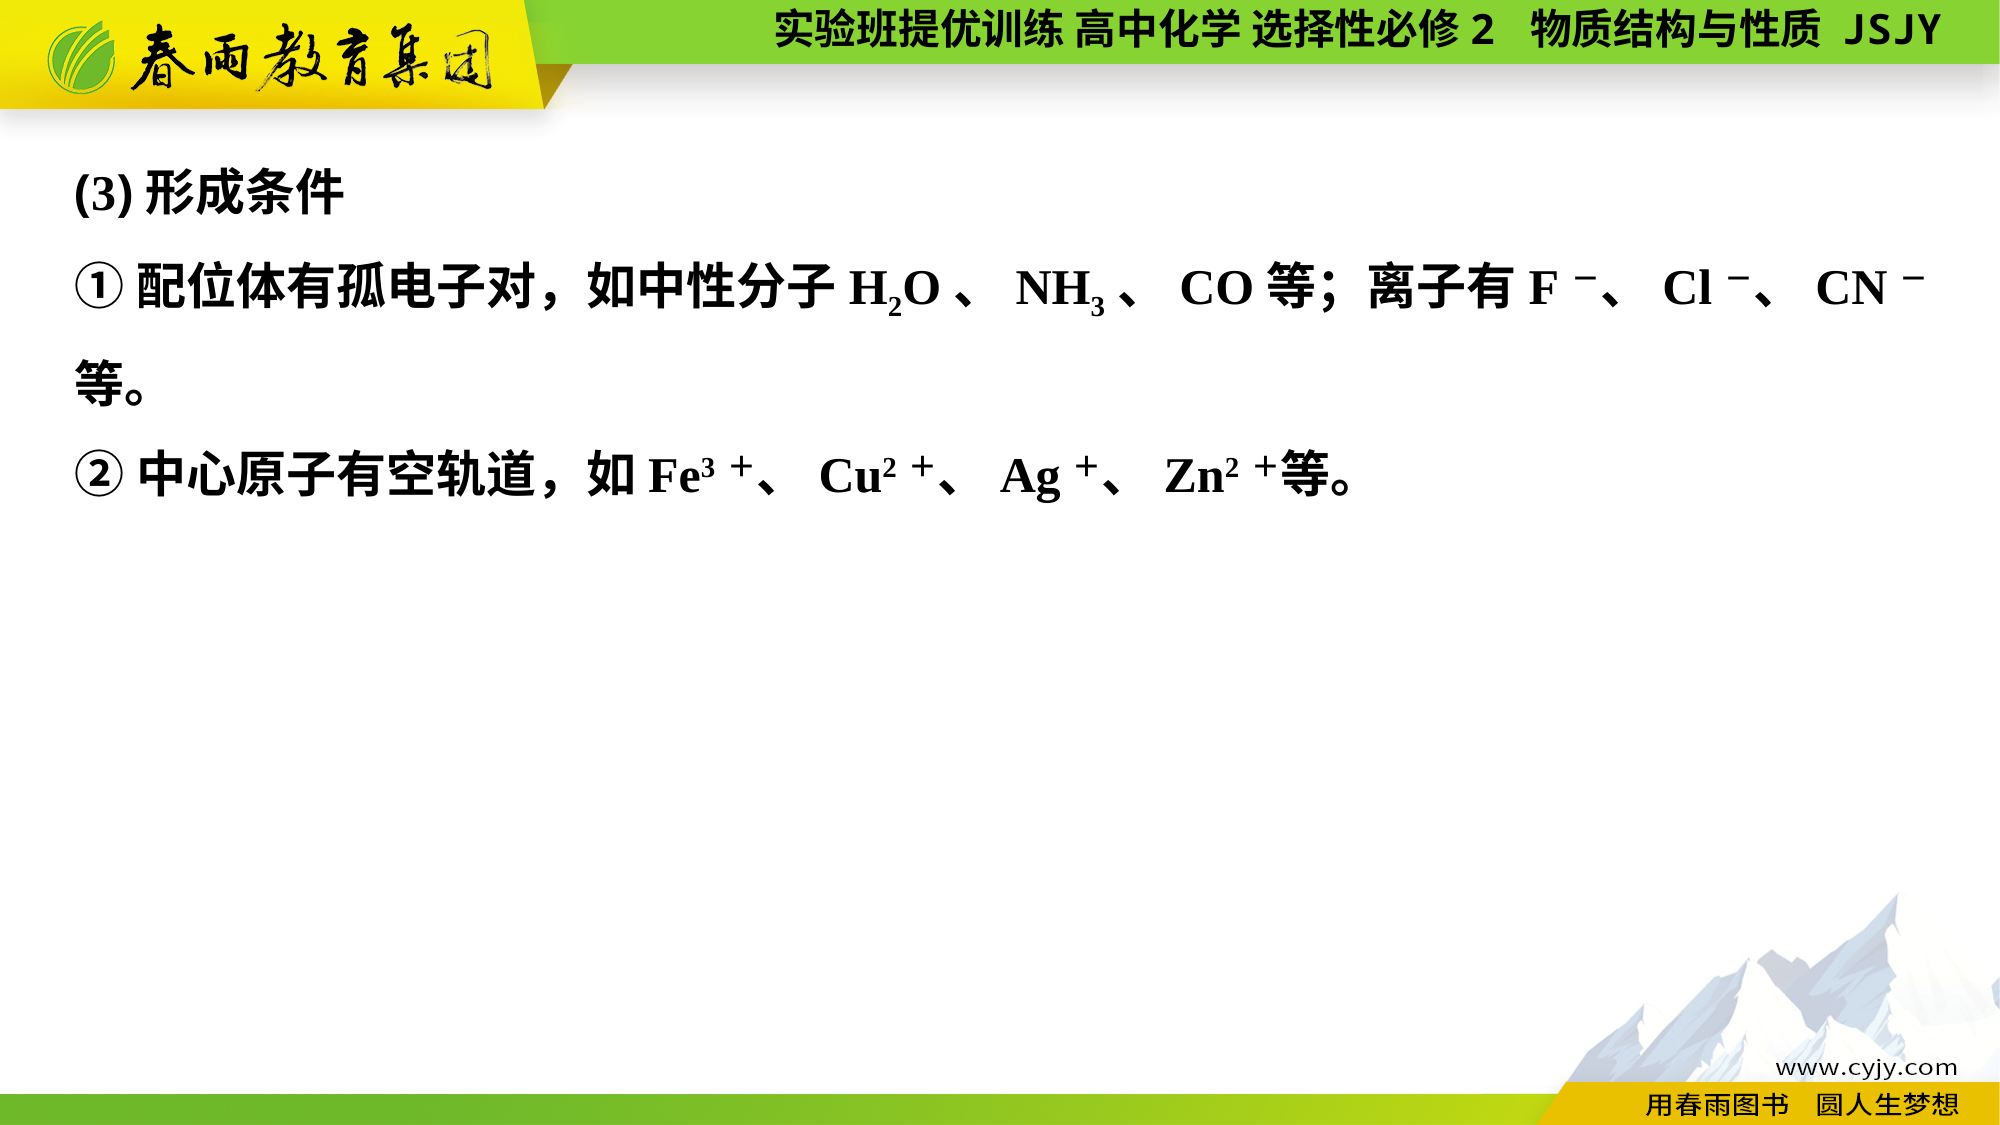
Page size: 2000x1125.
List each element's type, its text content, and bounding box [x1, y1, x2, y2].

list (3)形成条件 ①配位体有孤电子对，如中性分子H2O、NH3、CO等；离子有F－、Cl－、CN－等。 ②中心原子有空轨道，如Fe3＋、Cu2＋、Ag＋、Zn2＋等。 [59, 122, 1944, 399]
picture [0, 0, 2000, 1125]
